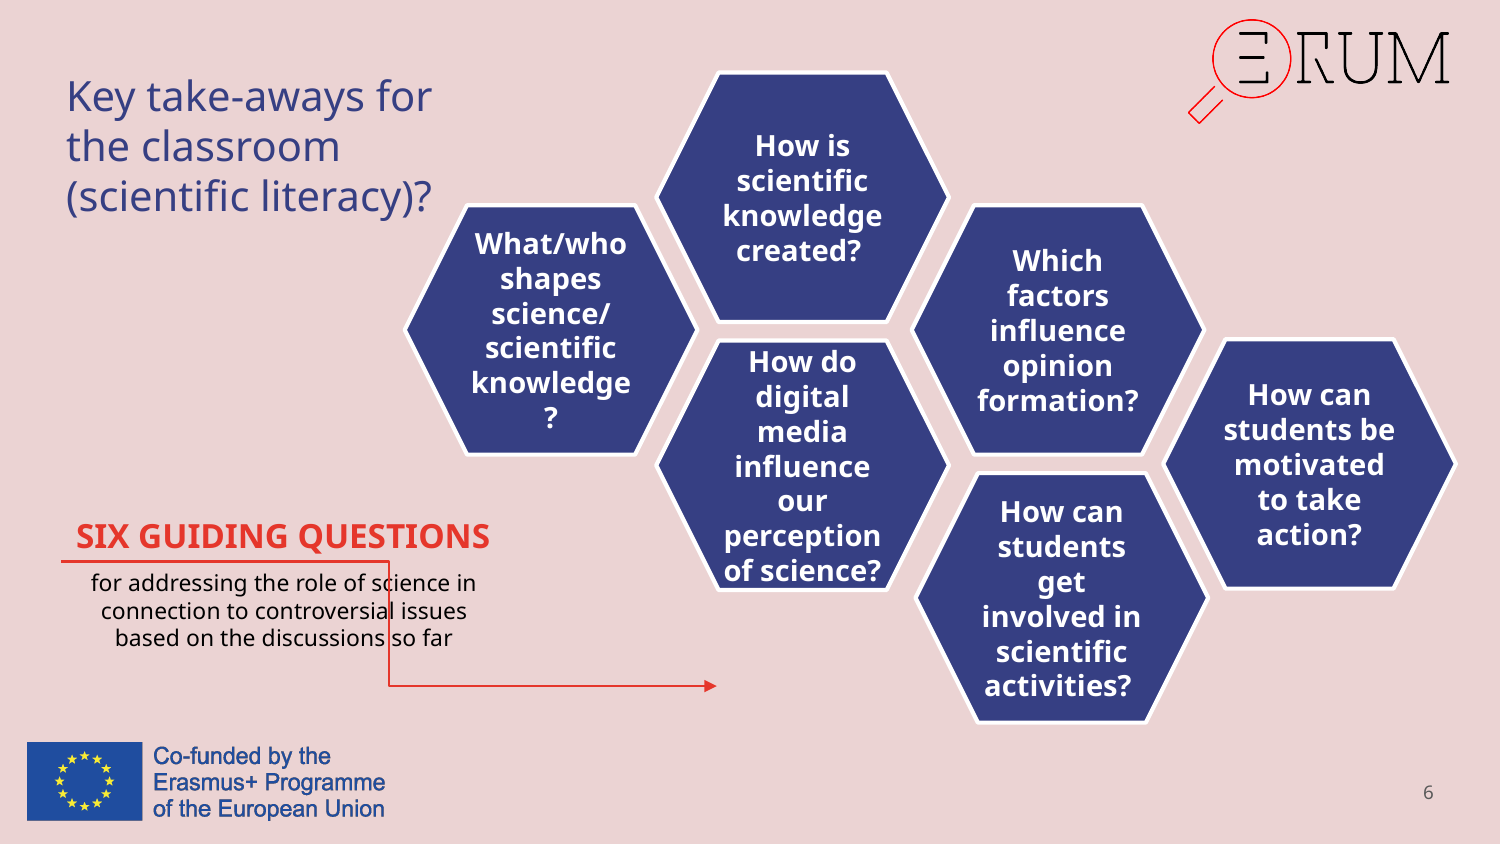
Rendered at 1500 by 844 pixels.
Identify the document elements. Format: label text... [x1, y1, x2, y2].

list SIX GUIDING QUESTIONS [61, 494, 645, 560]
text_box How can students get involved in scientific activities? [913, 471, 1211, 725]
picture [27, 742, 385, 821]
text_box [60, 561, 718, 687]
text_box How can students be motivated to take action? [1161, 337, 1458, 591]
text_box How is scientific knowledge created? [654, 70, 951, 325]
slide_number 6 [1358, 761, 1449, 826]
title Key take-aways for the classroom (scientific literacy)? [51, 55, 1168, 150]
text_box Which factors influence opinion formation? [909, 203, 1207, 457]
text_box What/who shapes science/ scientific knowledge? [402, 203, 700, 457]
picture [1136, 0, 1500, 137]
text_box How do digital media influence our perception of science? [654, 338, 951, 593]
